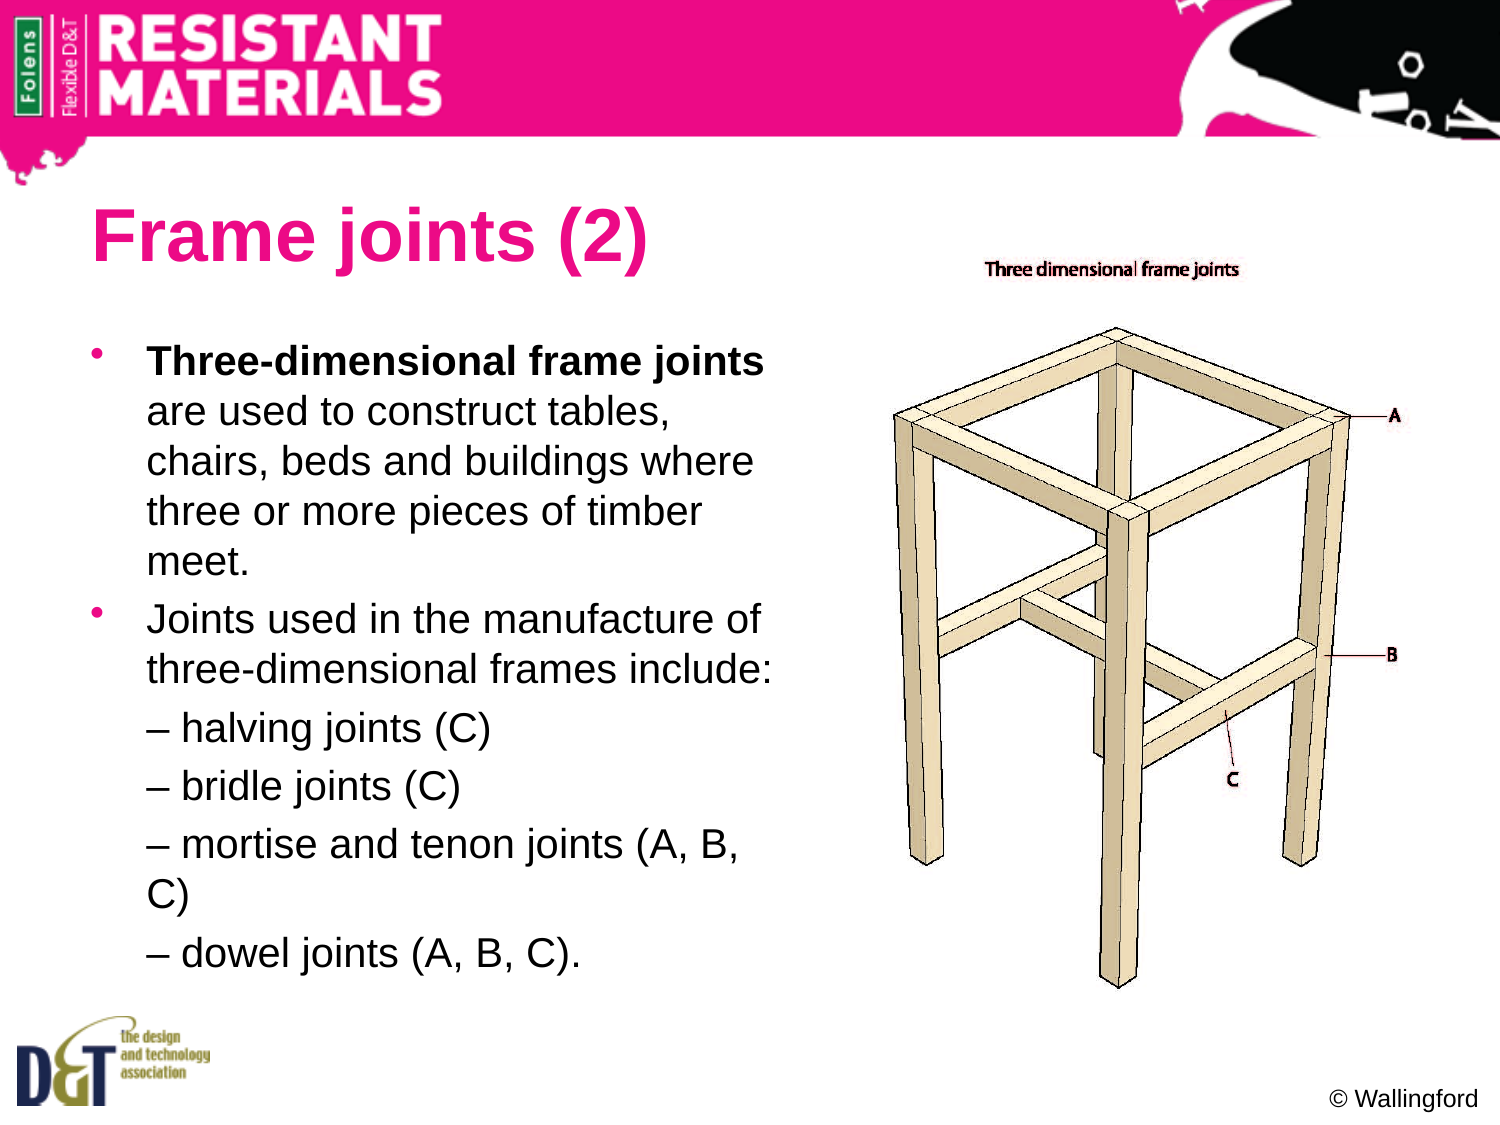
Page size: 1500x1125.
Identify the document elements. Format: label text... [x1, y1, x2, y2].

list Three-dimensional frame joints are used to construct tables, chairs, beds and buildings where three or more pieces of timber meet. Joints used in the manufacture of three-dimensional frames include: – halving joints (C) – bridle joints (C) – mortise and tenon joints (A, B, C) – dowel joints (A, B, C). [75, 326, 810, 1005]
picture [0, 0, 1500, 1125]
text_box © Wallingford [1257, 1074, 1495, 1125]
title Frame joints (2) [76, 160, 1427, 301]
